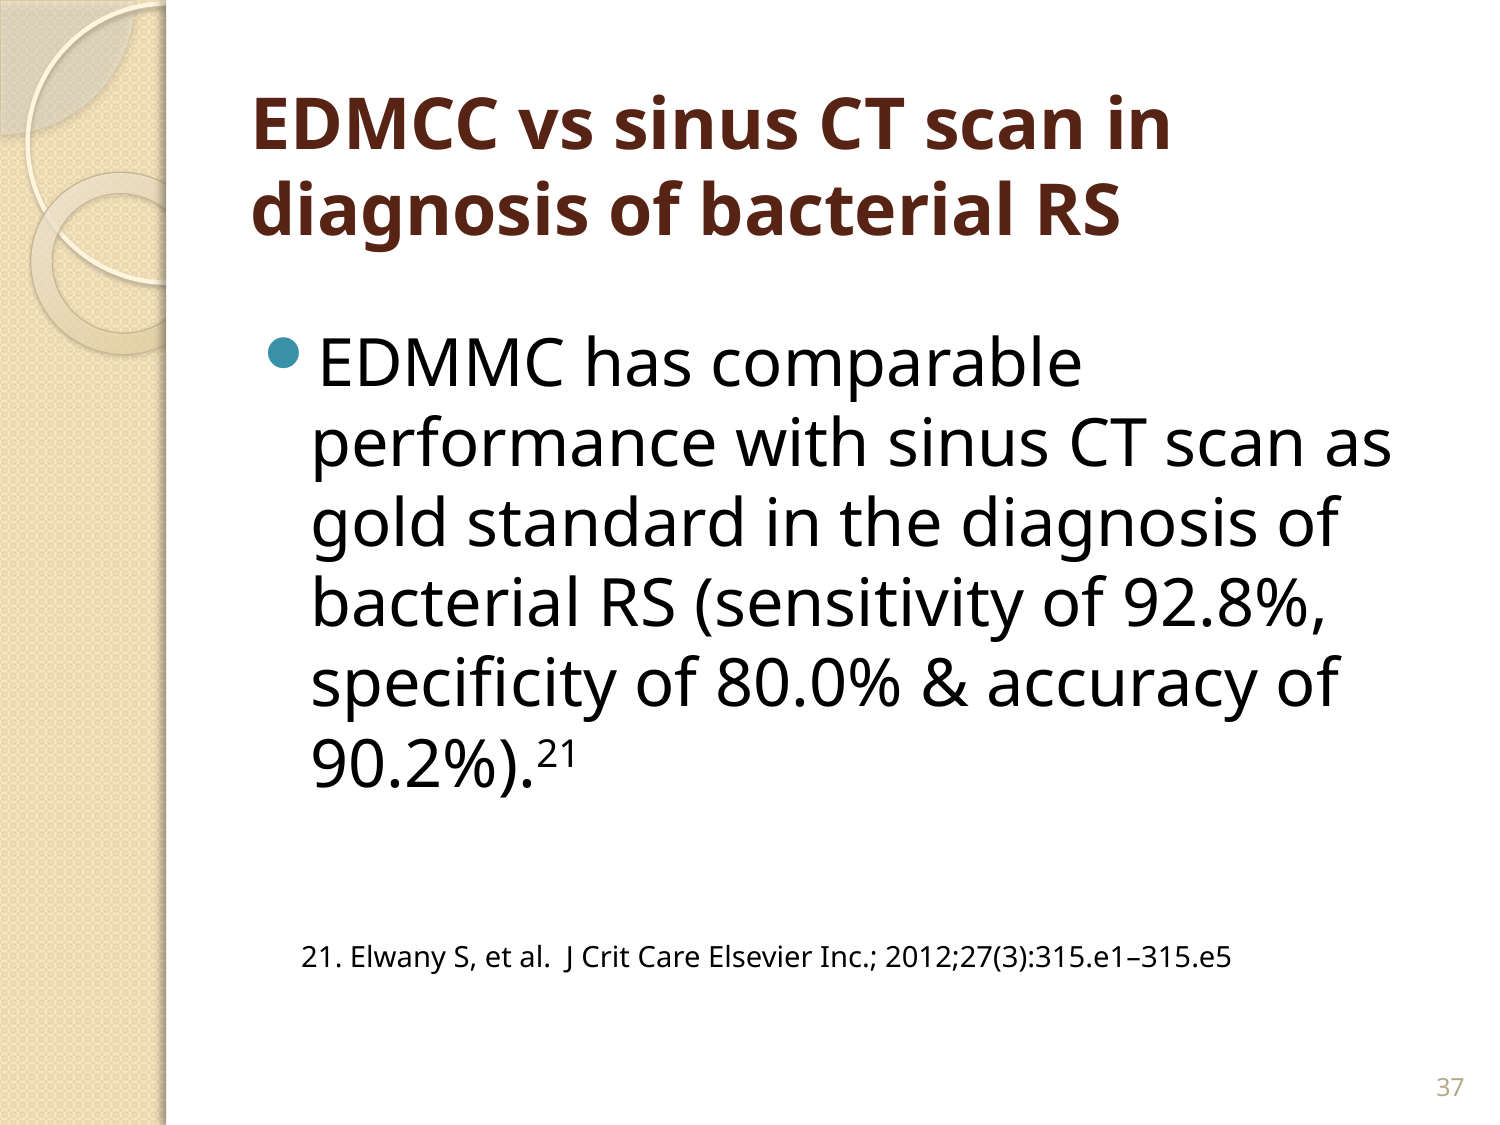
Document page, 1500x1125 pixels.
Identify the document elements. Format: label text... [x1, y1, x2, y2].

slide_number 37 [1413, 1034, 1488, 1113]
list EDMMC has comparable performance with sinus CT scan as gold standard in the diagnosis of bacterial RS (sensitivity of 92.8%, specificity of 80.0% & accuracy of 90.2%).21 21. Elwany S, et al. J Crit Care Elsevier Inc.; 2012;27(3):315.e1–315.e5 [235, 312, 1450, 1100]
title EDMCC vs sinus CT scan in diagnosis of bacterial RS [235, 70, 1466, 258]
